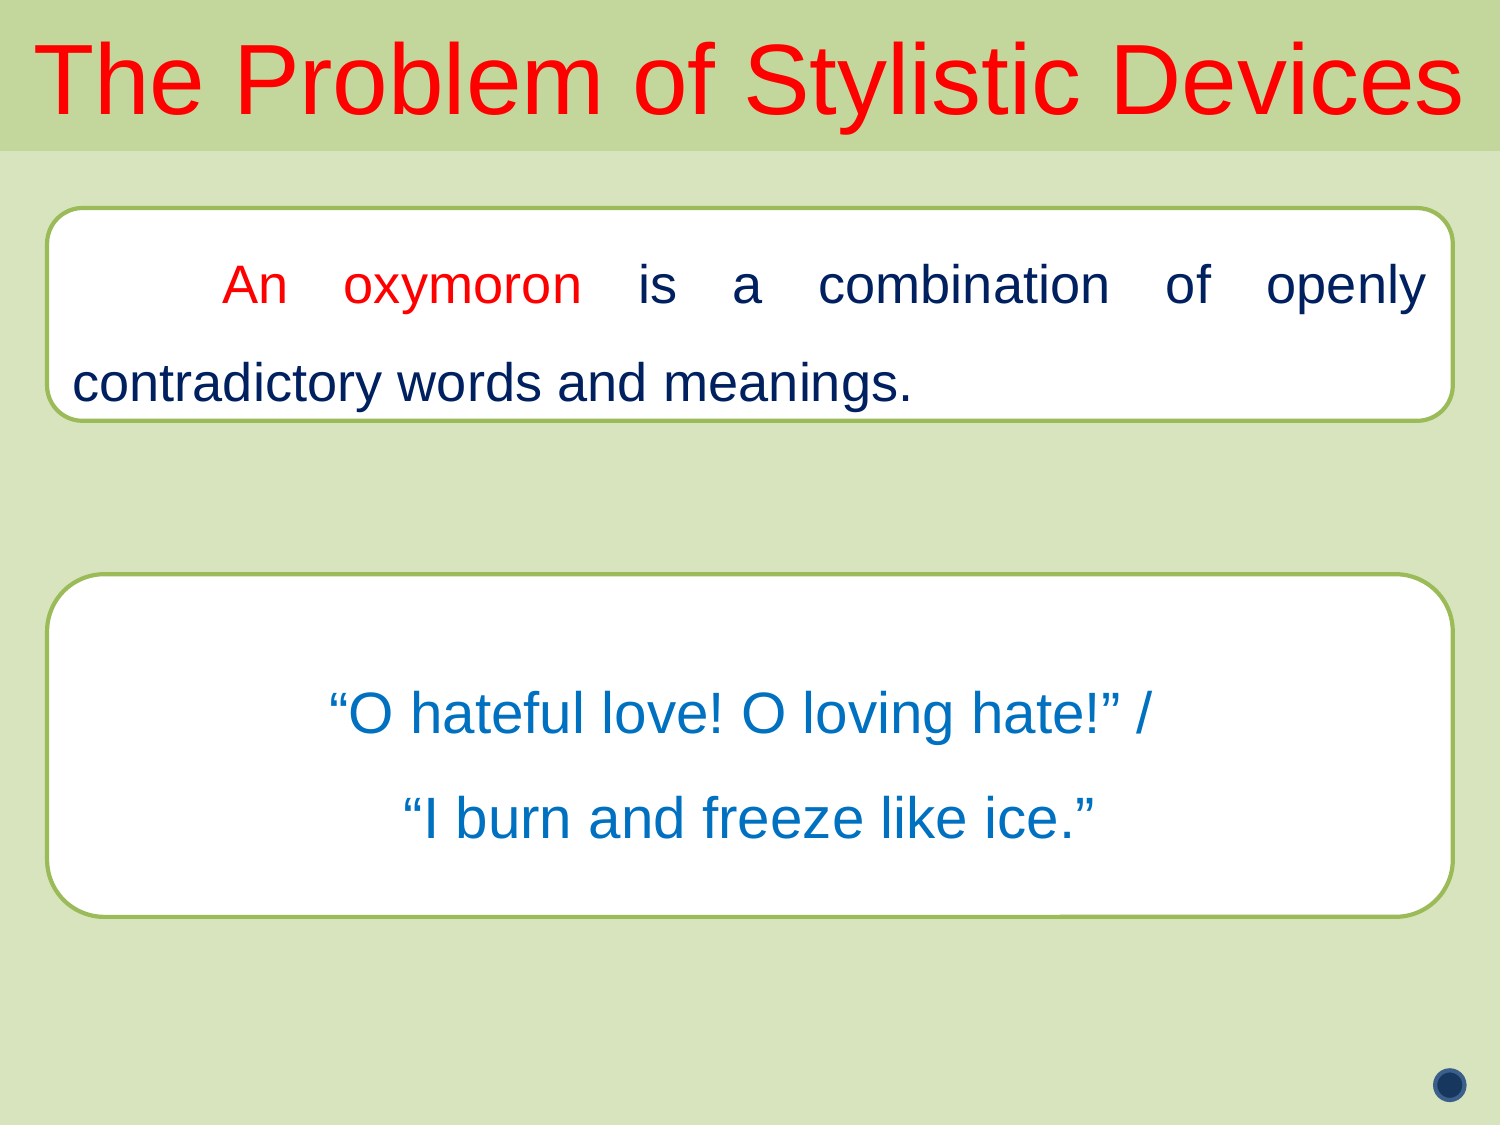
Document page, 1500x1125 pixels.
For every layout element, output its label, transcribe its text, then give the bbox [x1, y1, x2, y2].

text_box The Problem of Stylistic Devices [0, 0, 1500, 151]
text_box An oxymoron is a combination of openly contradictory words and meanings. [44, 205, 1455, 423]
text_box “O hateful love! O loving hate!” / “I burn and freeze like ice.” [44, 572, 1455, 919]
text_box [1433, 1068, 1467, 1103]
